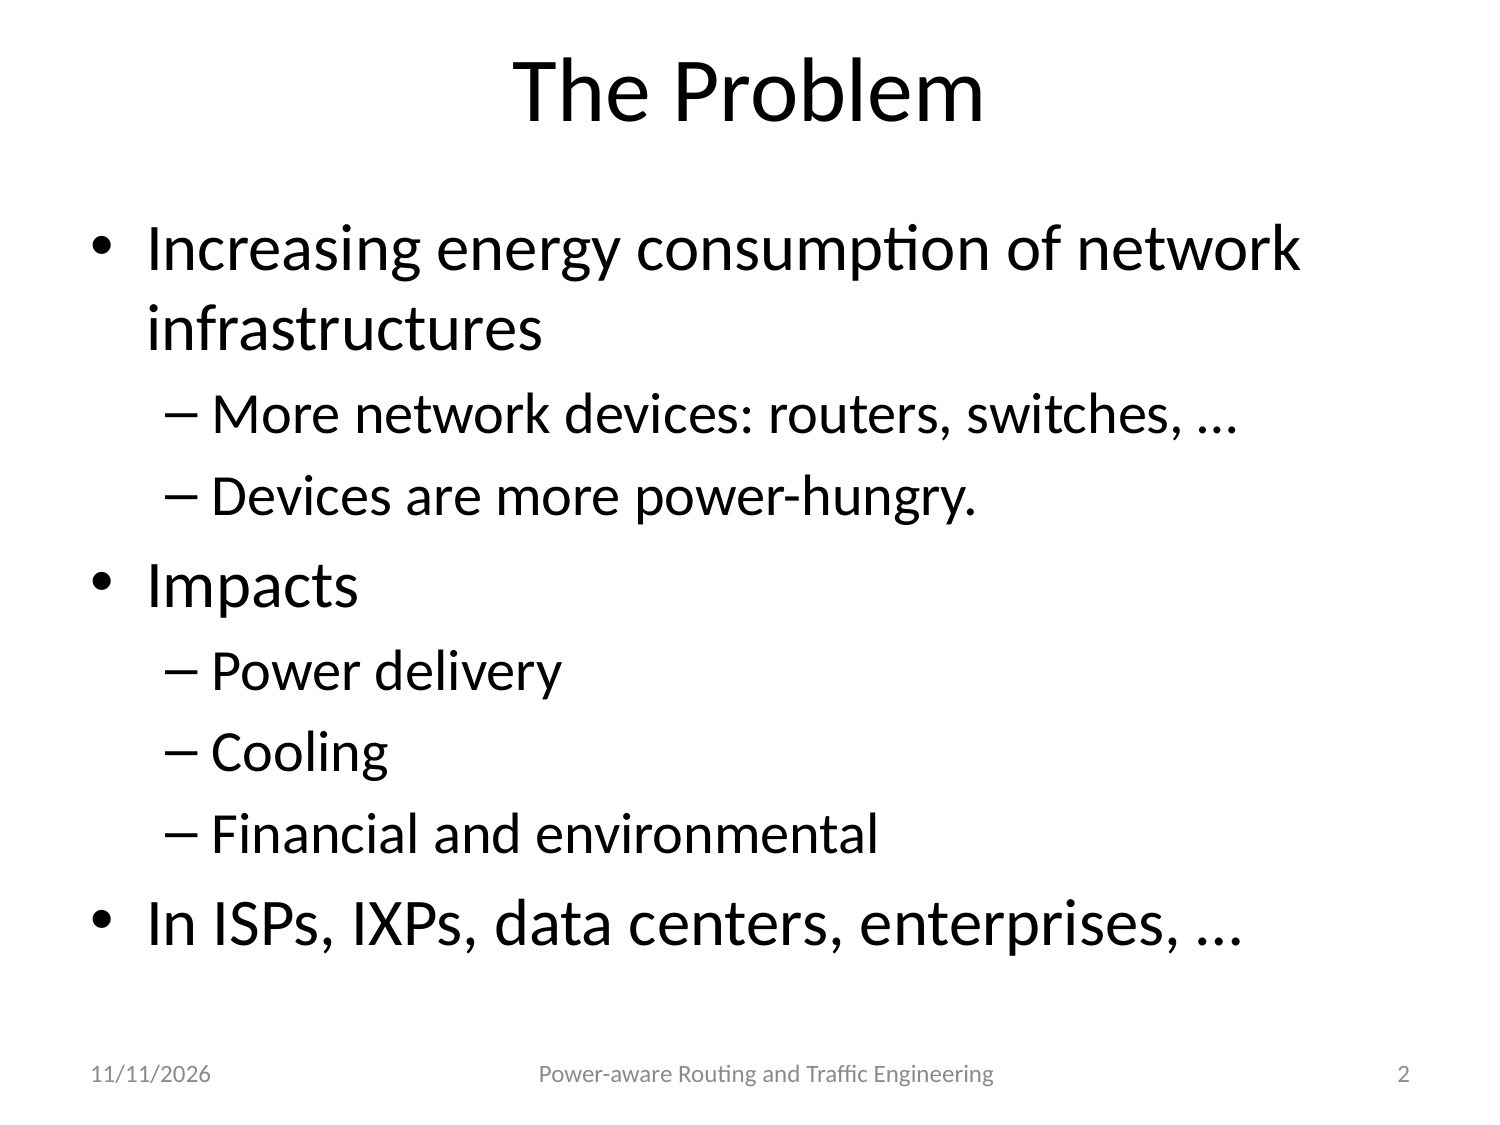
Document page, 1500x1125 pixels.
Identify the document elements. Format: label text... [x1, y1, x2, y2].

title The Problem [75, 20, 1425, 149]
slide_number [75, 1042, 425, 1103]
slide_number 2 [1074, 1042, 1425, 1103]
list Increasing energy consumption of network infrastructures More network devices: routers, switches, … Devices are more power-hungry. Impacts Power delivery Cooling Financial and environmental In ISPs, IXPs, data centers, enterprises, … [75, 196, 1425, 1005]
footer Power-aware Routing and Traffic Engineering [512, 1042, 1022, 1103]
